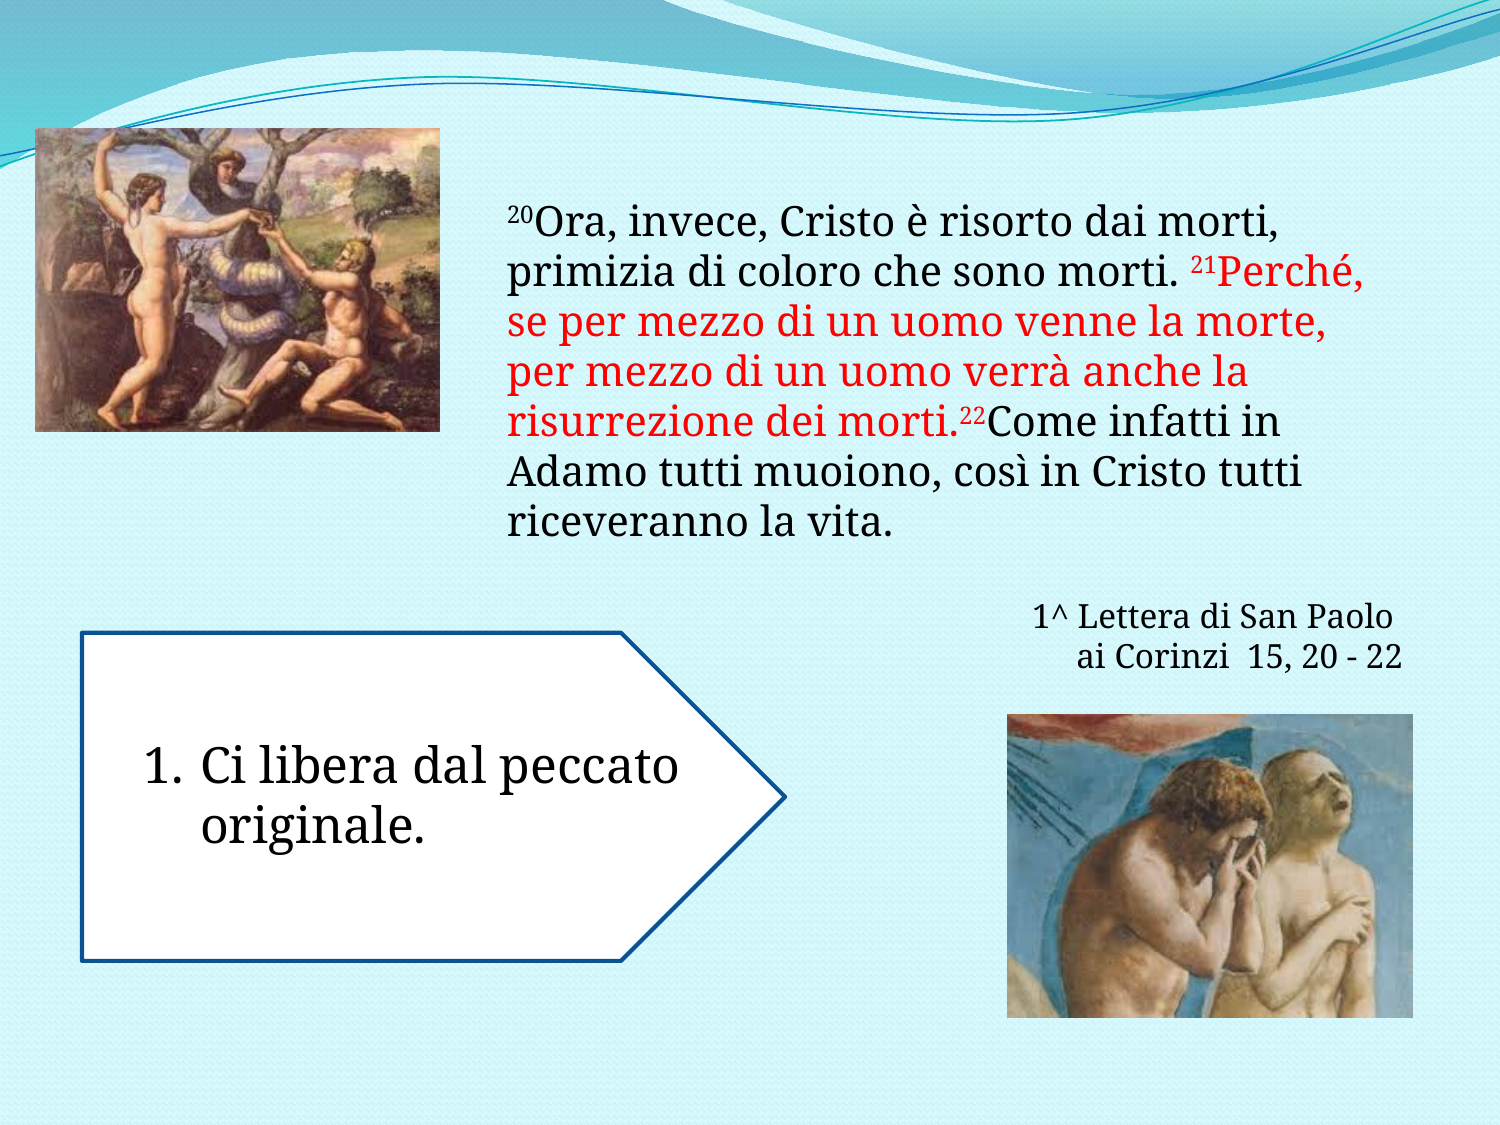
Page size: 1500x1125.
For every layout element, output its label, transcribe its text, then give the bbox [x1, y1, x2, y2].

text_box [79, 630, 678, 963]
text_box 20Ora, invece, Cristo è risorto dai morti, primizia di coloro che sono morti. 21Perché, se per mezzo di un uomo venne la morte, per mezzo di un uomo verrà anche la risurrezione dei morti.22Come infatti in Adamo tutti muoiono, così in Cristo tutti riceveranno la vita. 1^ Lettera di San Paolo ai Corinzi 15, 20 - 22 [492, 187, 1418, 728]
picture [34, 128, 441, 433]
picture [1007, 714, 1413, 1019]
text_box Ci libera dal peccato originale. [128, 726, 856, 907]
